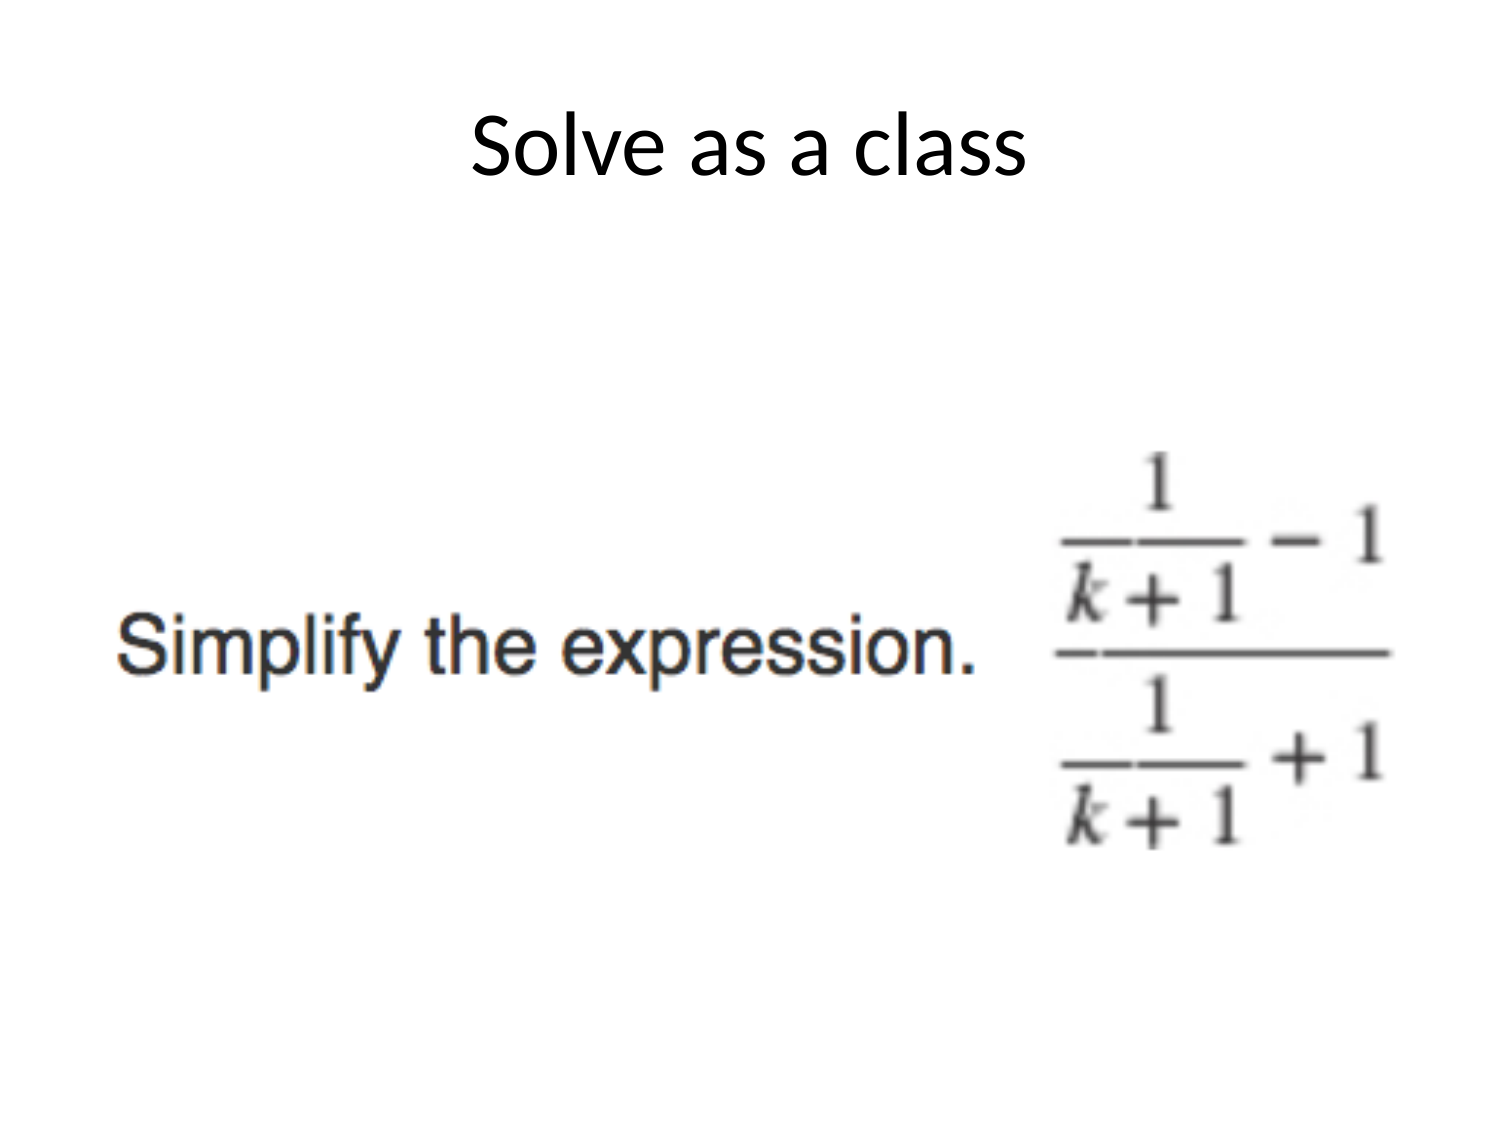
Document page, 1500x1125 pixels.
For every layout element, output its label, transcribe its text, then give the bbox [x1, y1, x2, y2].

title Solve as a class [75, 45, 1425, 233]
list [74, 262, 1426, 1006]
